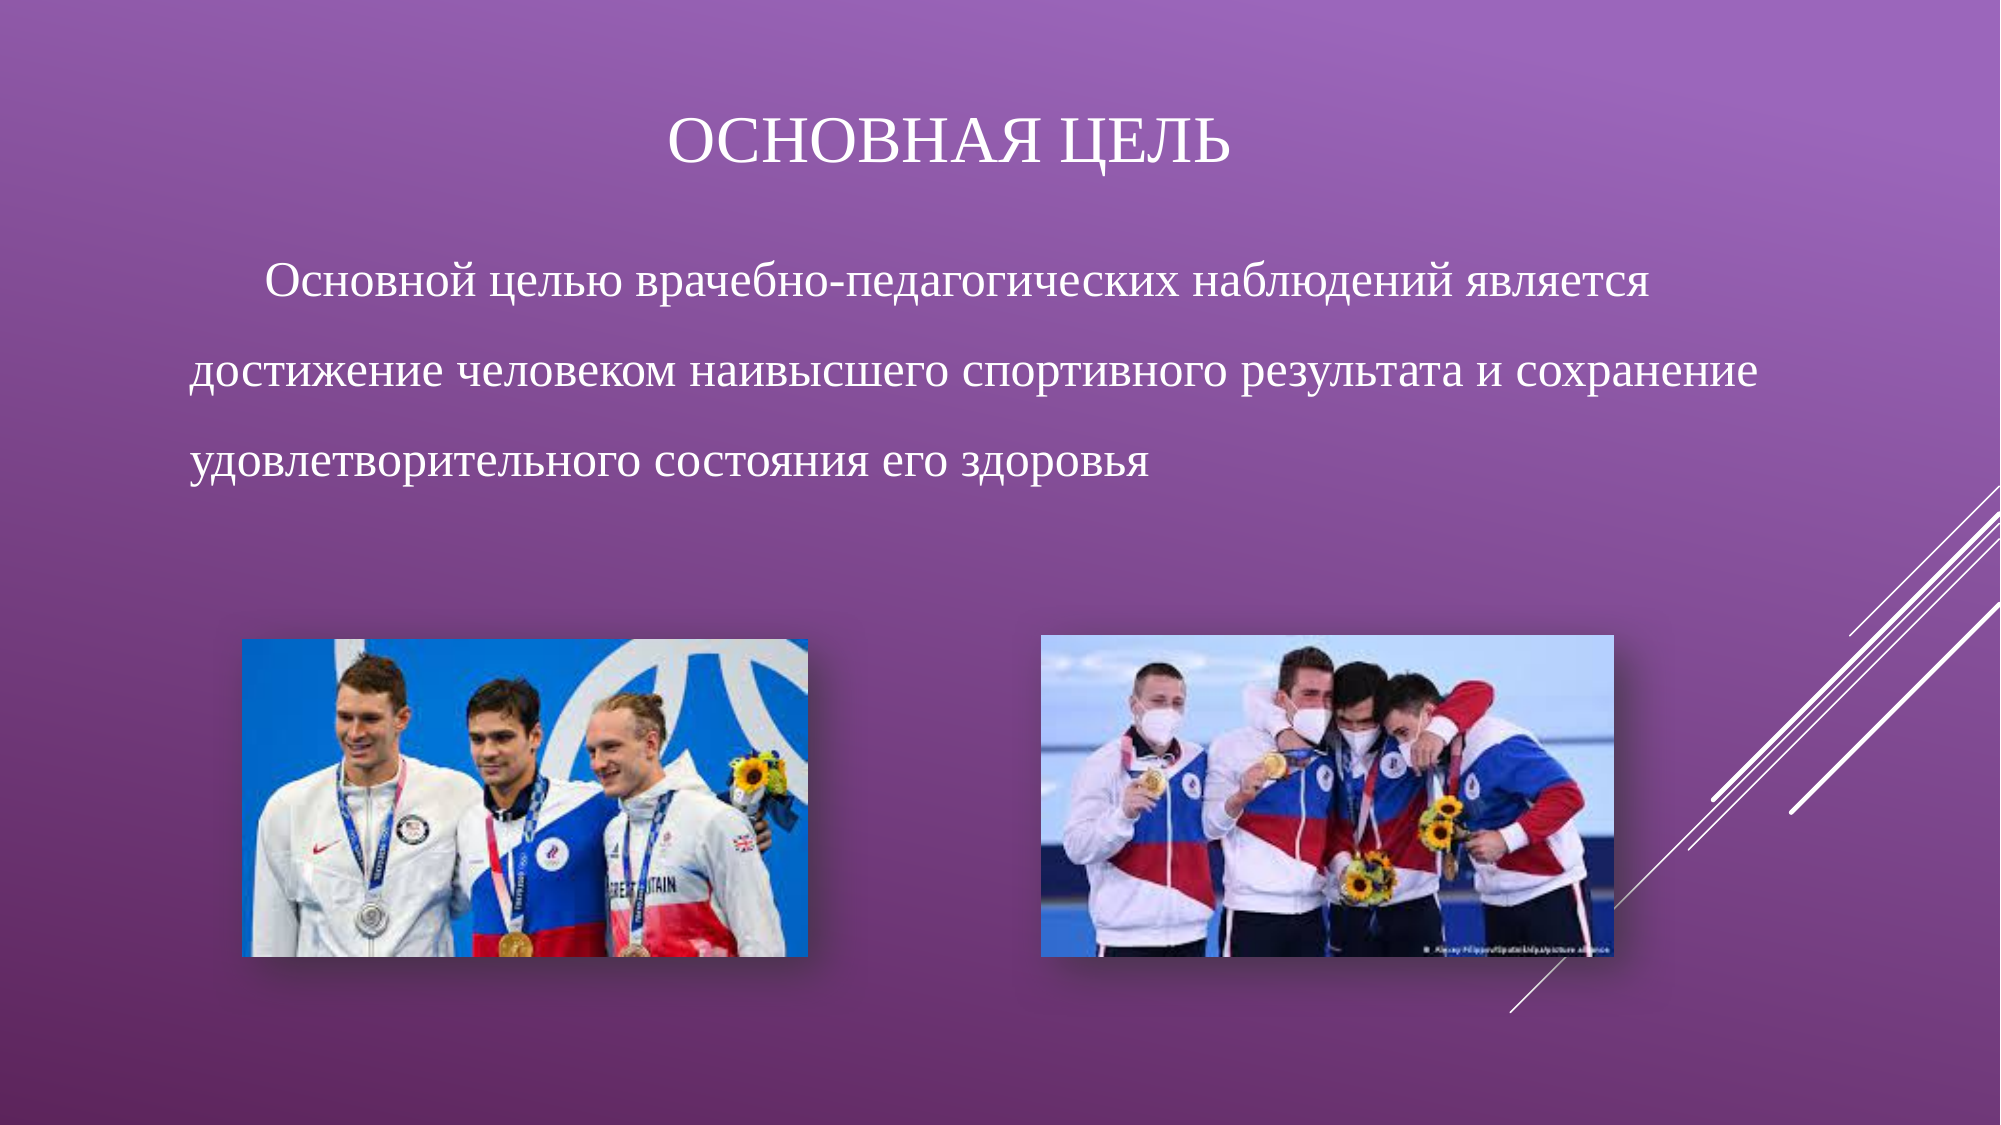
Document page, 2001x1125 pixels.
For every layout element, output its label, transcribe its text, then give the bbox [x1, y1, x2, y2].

text_box Основной целью врачебно-педагогических наблюдений является достижение человеком наивысшего спортивного результата и сохранение удовлетворительного состояния его здоровья [174, 208, 1825, 494]
text_box ОСНОВНАЯ ЦЕЛЬ [416, 88, 1484, 184]
picture [242, 639, 808, 957]
picture [1041, 635, 1614, 957]
